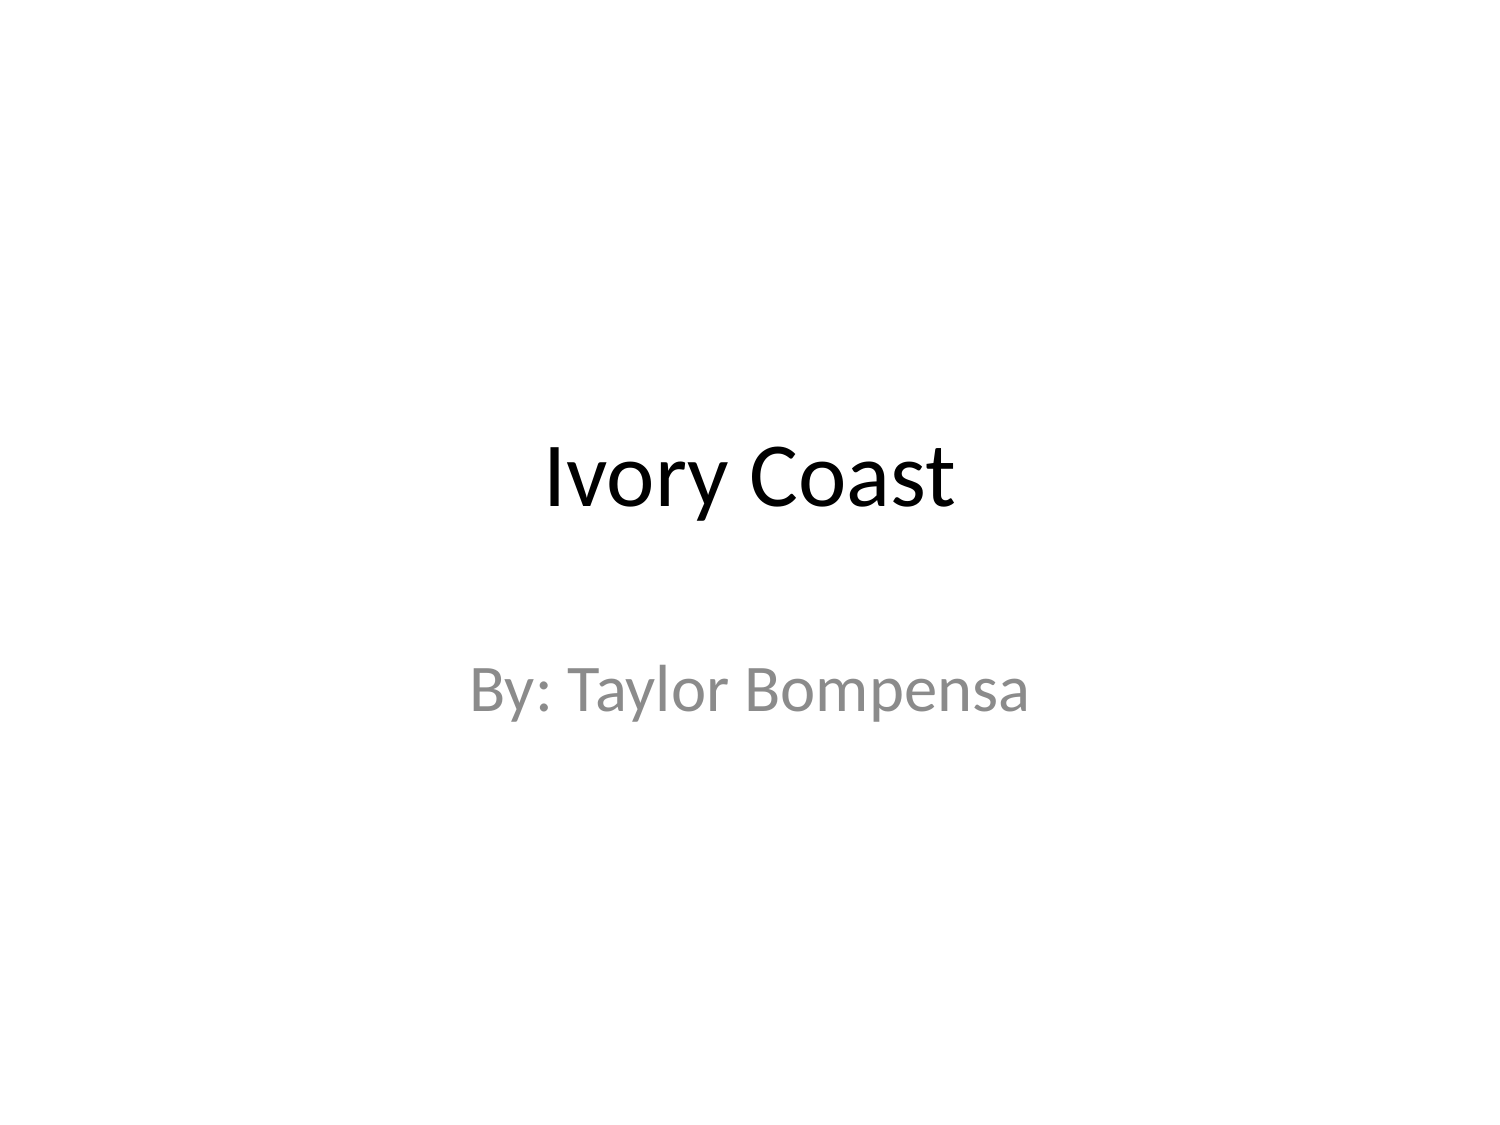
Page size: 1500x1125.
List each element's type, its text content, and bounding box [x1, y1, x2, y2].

subtitle By: Taylor Bompensa [225, 637, 1275, 925]
title Ivory Coast [112, 349, 1388, 591]
